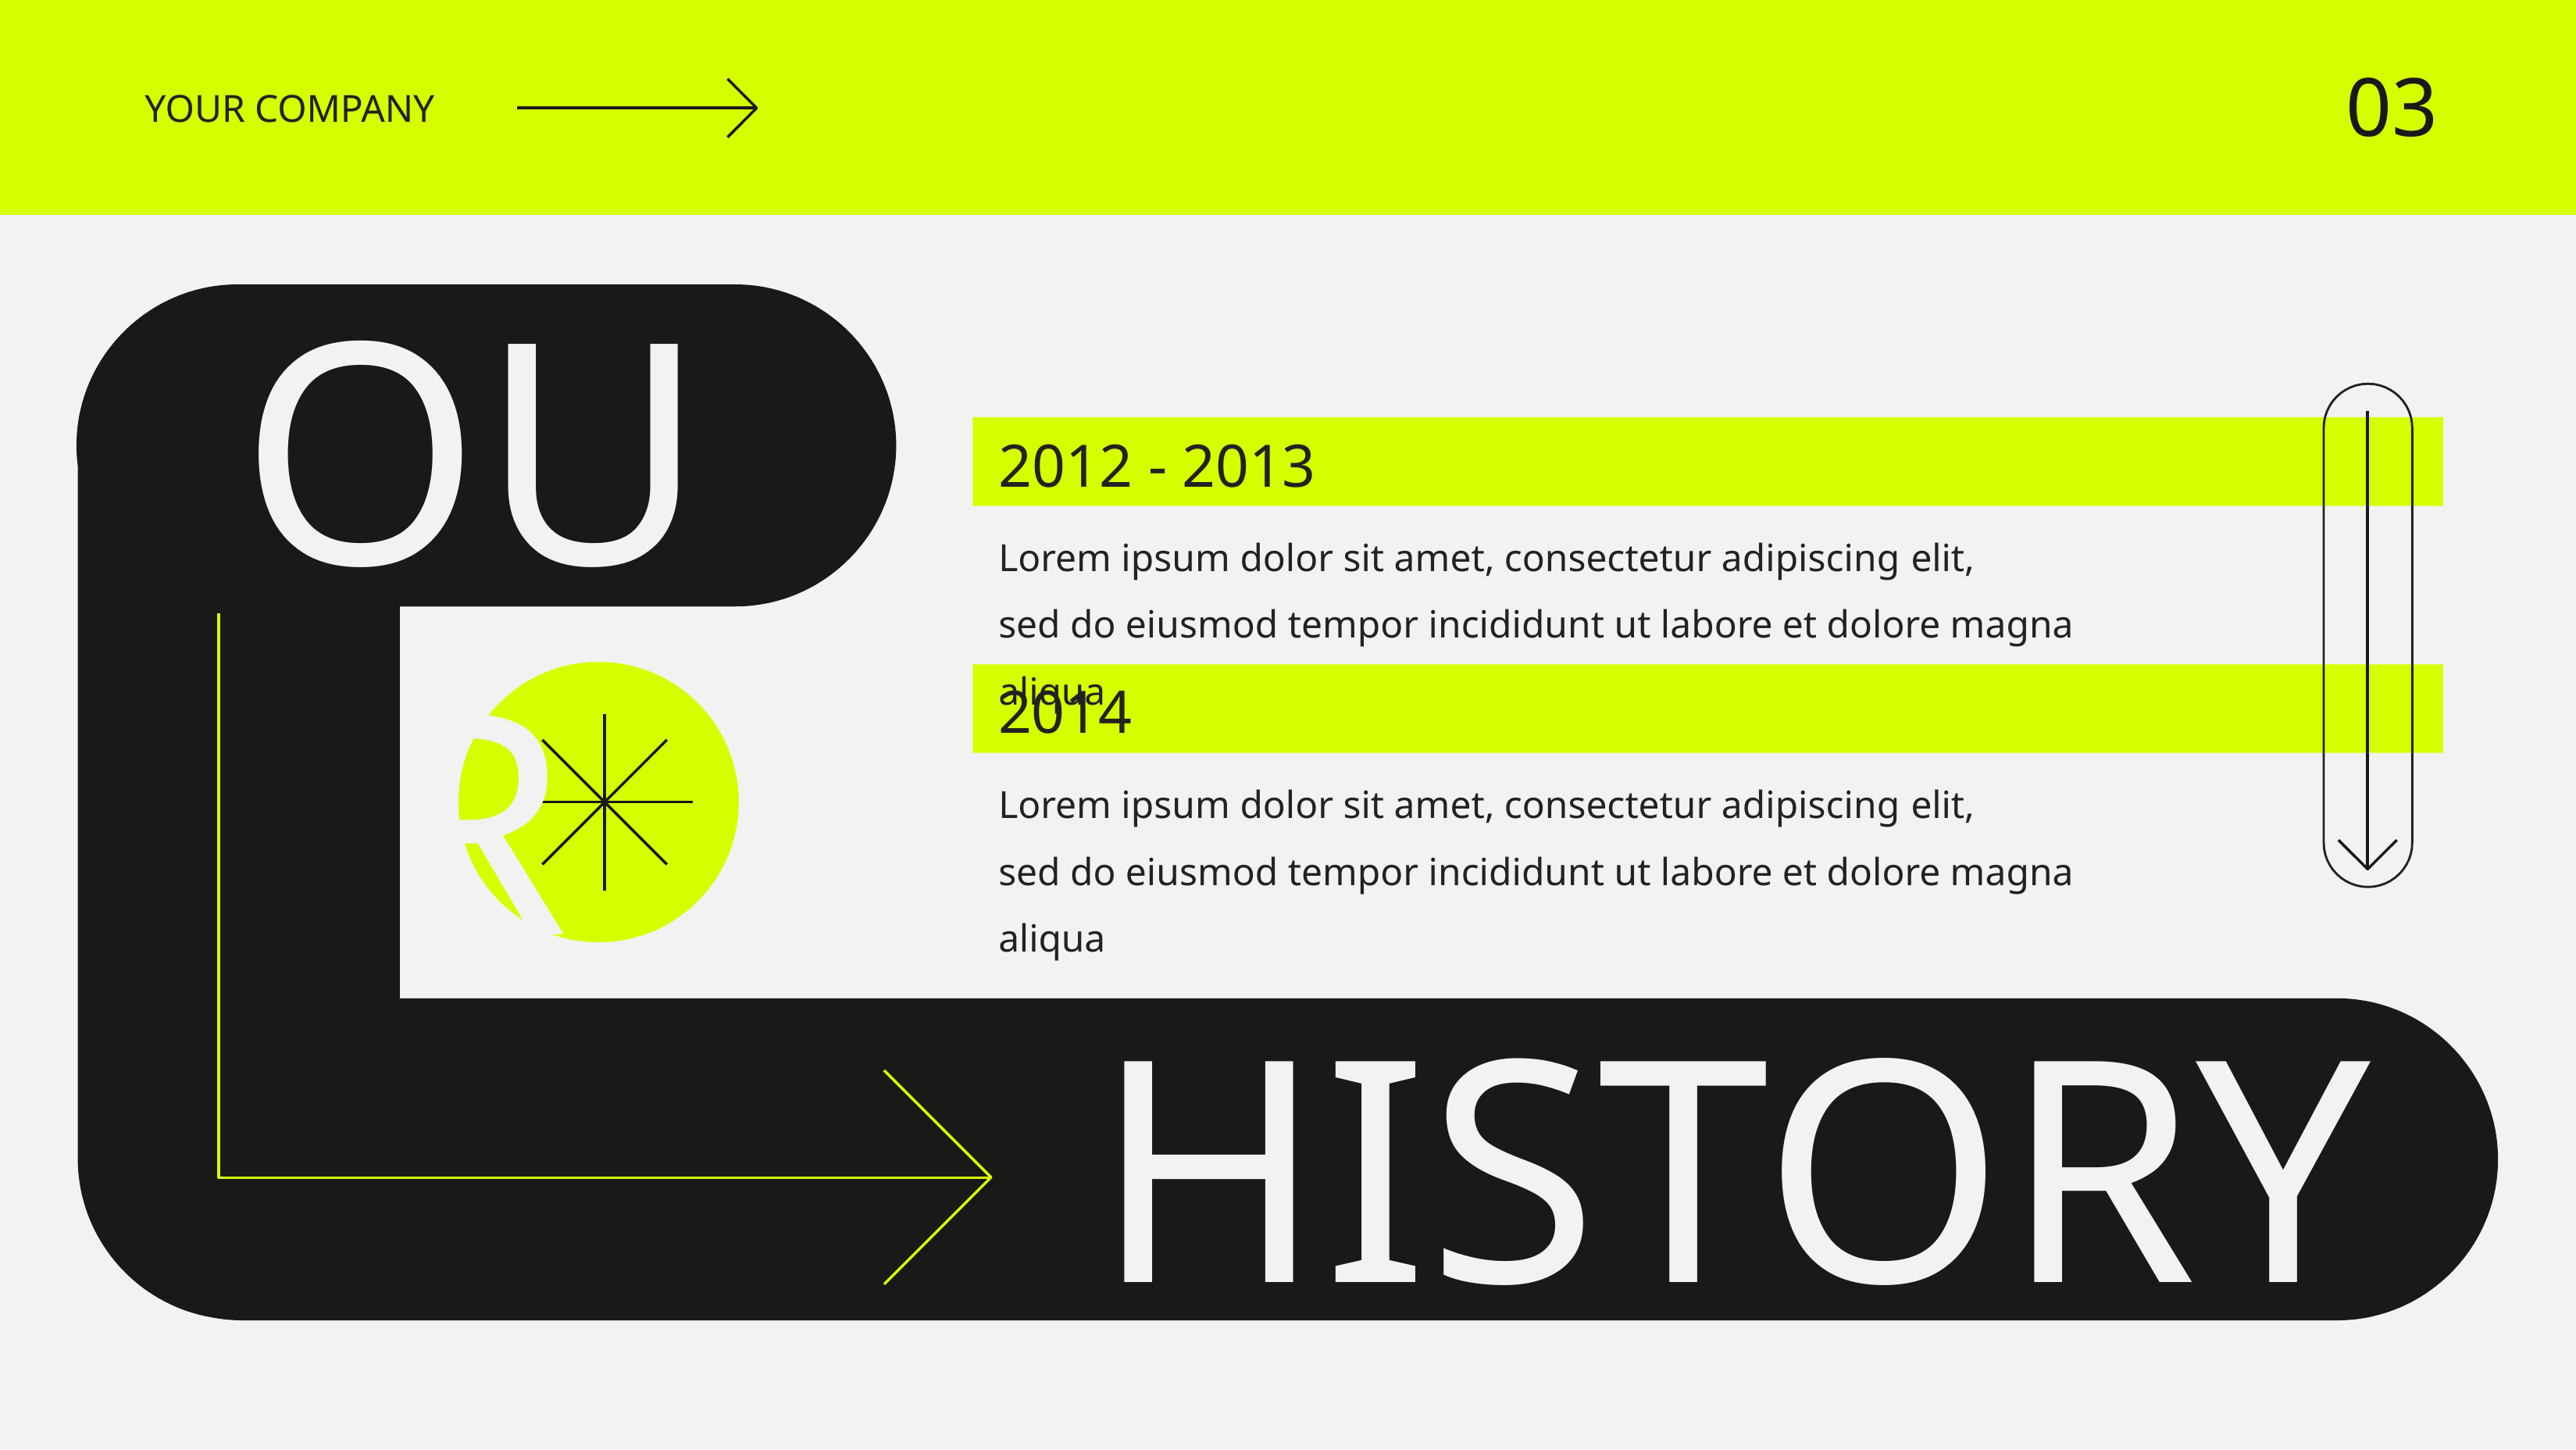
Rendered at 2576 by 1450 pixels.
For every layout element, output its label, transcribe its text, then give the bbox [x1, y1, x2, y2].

text_box YOUR COMPANY [144, 82, 448, 130]
text_box [2411, 417, 2443, 506]
text_box 2012 - 2013 [998, 427, 1341, 499]
text_box [802, 298, 897, 592]
text_box OUR [144, 254, 802, 997]
text_box [218, 997, 883, 1178]
text_box [883, 1070, 991, 1284]
text_box [2439, 1035, 2499, 1284]
text_box HISTORY [1027, 970, 2439, 1345]
text_box [76, 314, 1027, 1321]
text_box [0, 0, 2576, 215]
text_box [2324, 384, 2413, 888]
text_box Lorem ipsum dolor sit amet, consectetur adipiscing elit, sed do eiusmod tempor incididunt ut labore et dolore magna aliqua [998, 759, 2171, 960]
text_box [516, 77, 758, 139]
text_box [2413, 664, 2443, 753]
text_box 03 [2337, 54, 2447, 153]
text_box 2014 [998, 672, 1288, 745]
text_box [972, 417, 2324, 506]
text_box [972, 664, 2324, 753]
text_box Lorem ipsum dolor sit amet, consectetur adipiscing elit, sed do eiusmod tempor incididunt ut labore et dolore magna aliqua [998, 512, 2171, 712]
